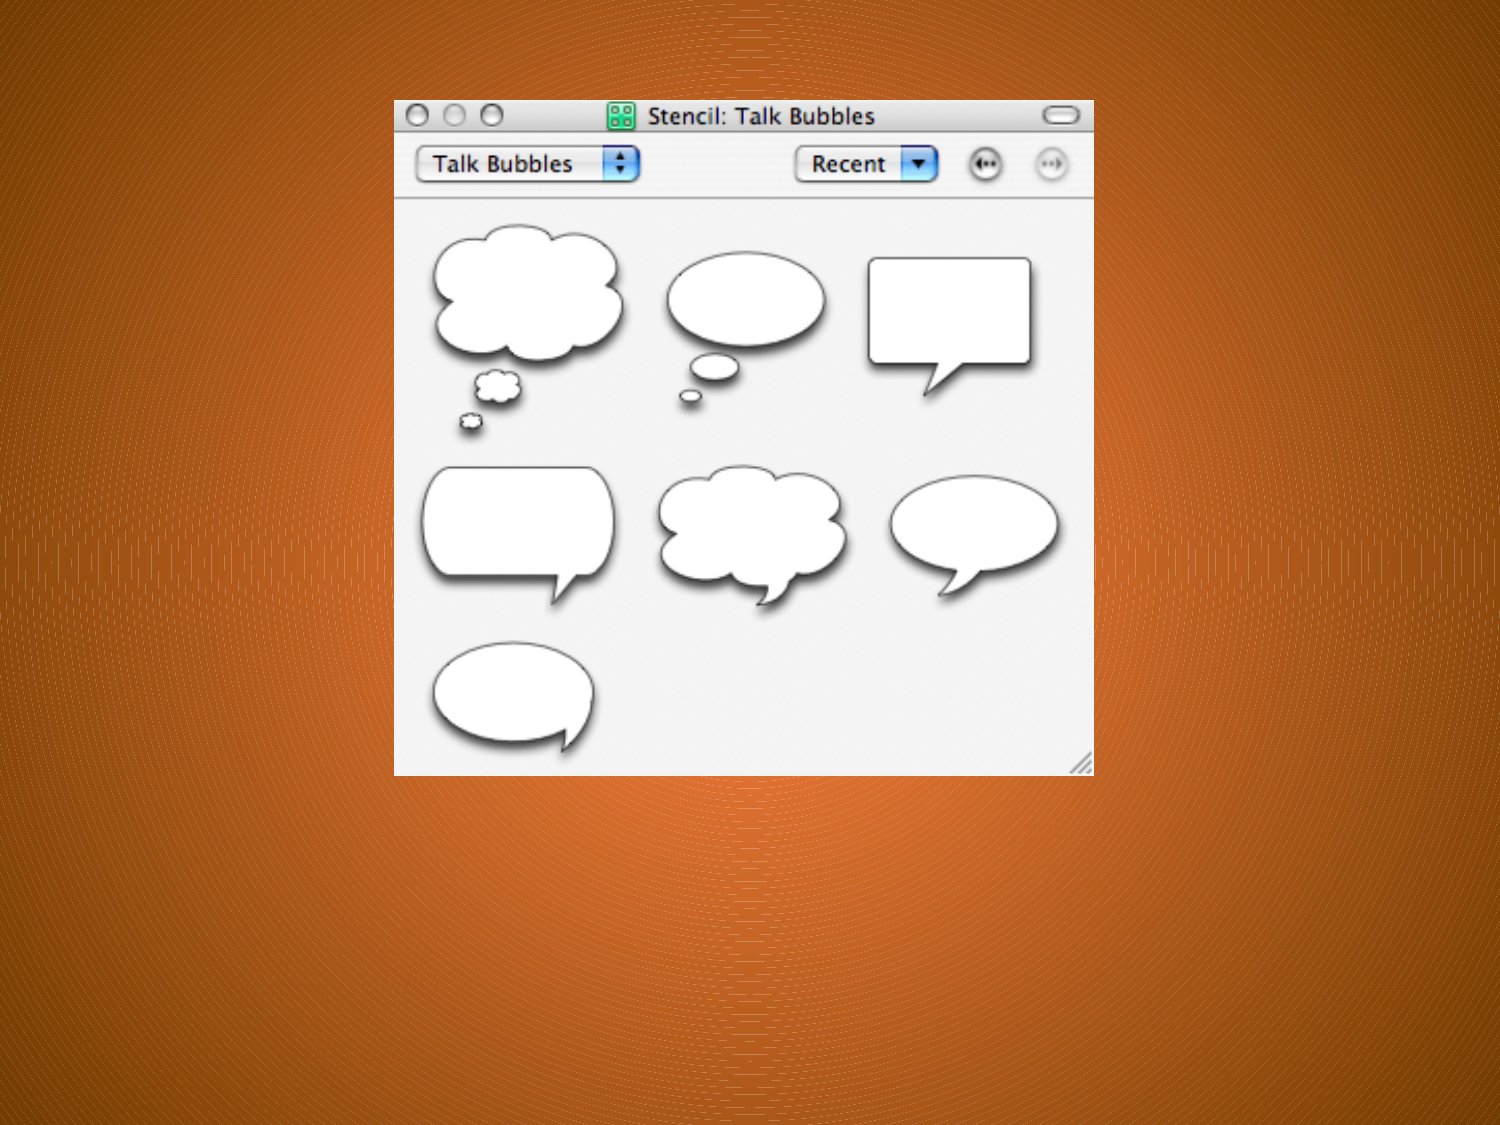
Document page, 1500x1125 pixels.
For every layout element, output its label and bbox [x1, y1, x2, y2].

picture [293, 100, 1195, 776]
